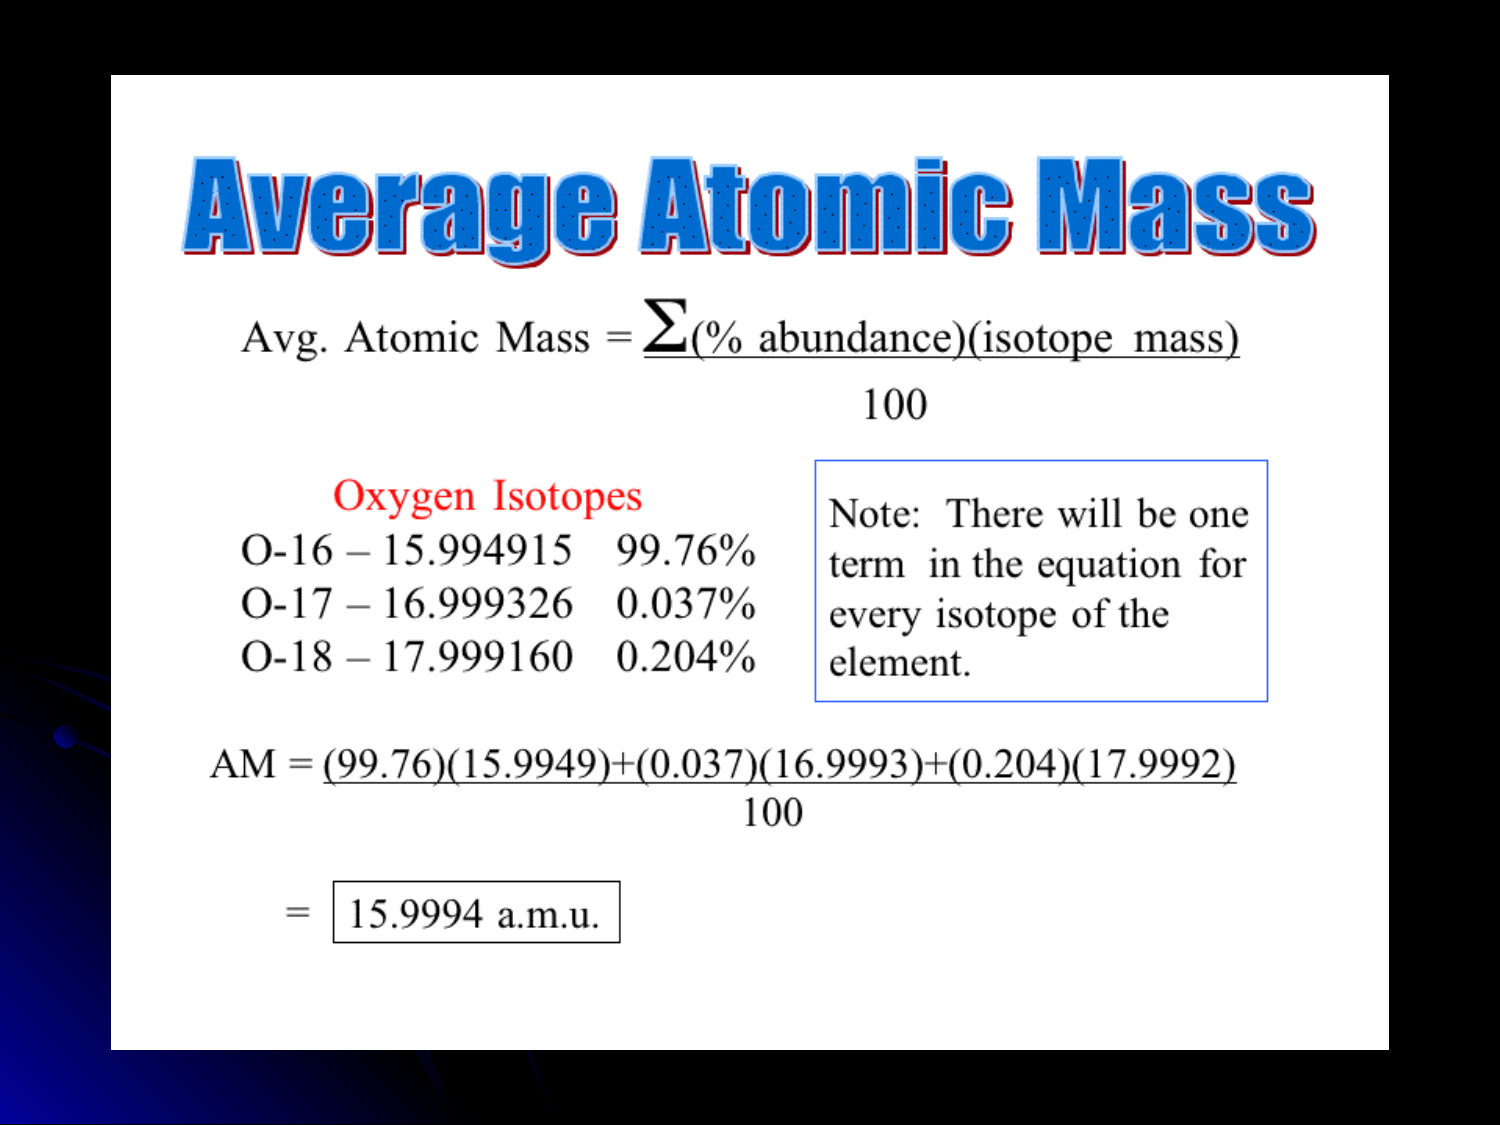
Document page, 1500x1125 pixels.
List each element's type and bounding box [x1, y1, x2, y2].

picture [111, 75, 1389, 1050]
